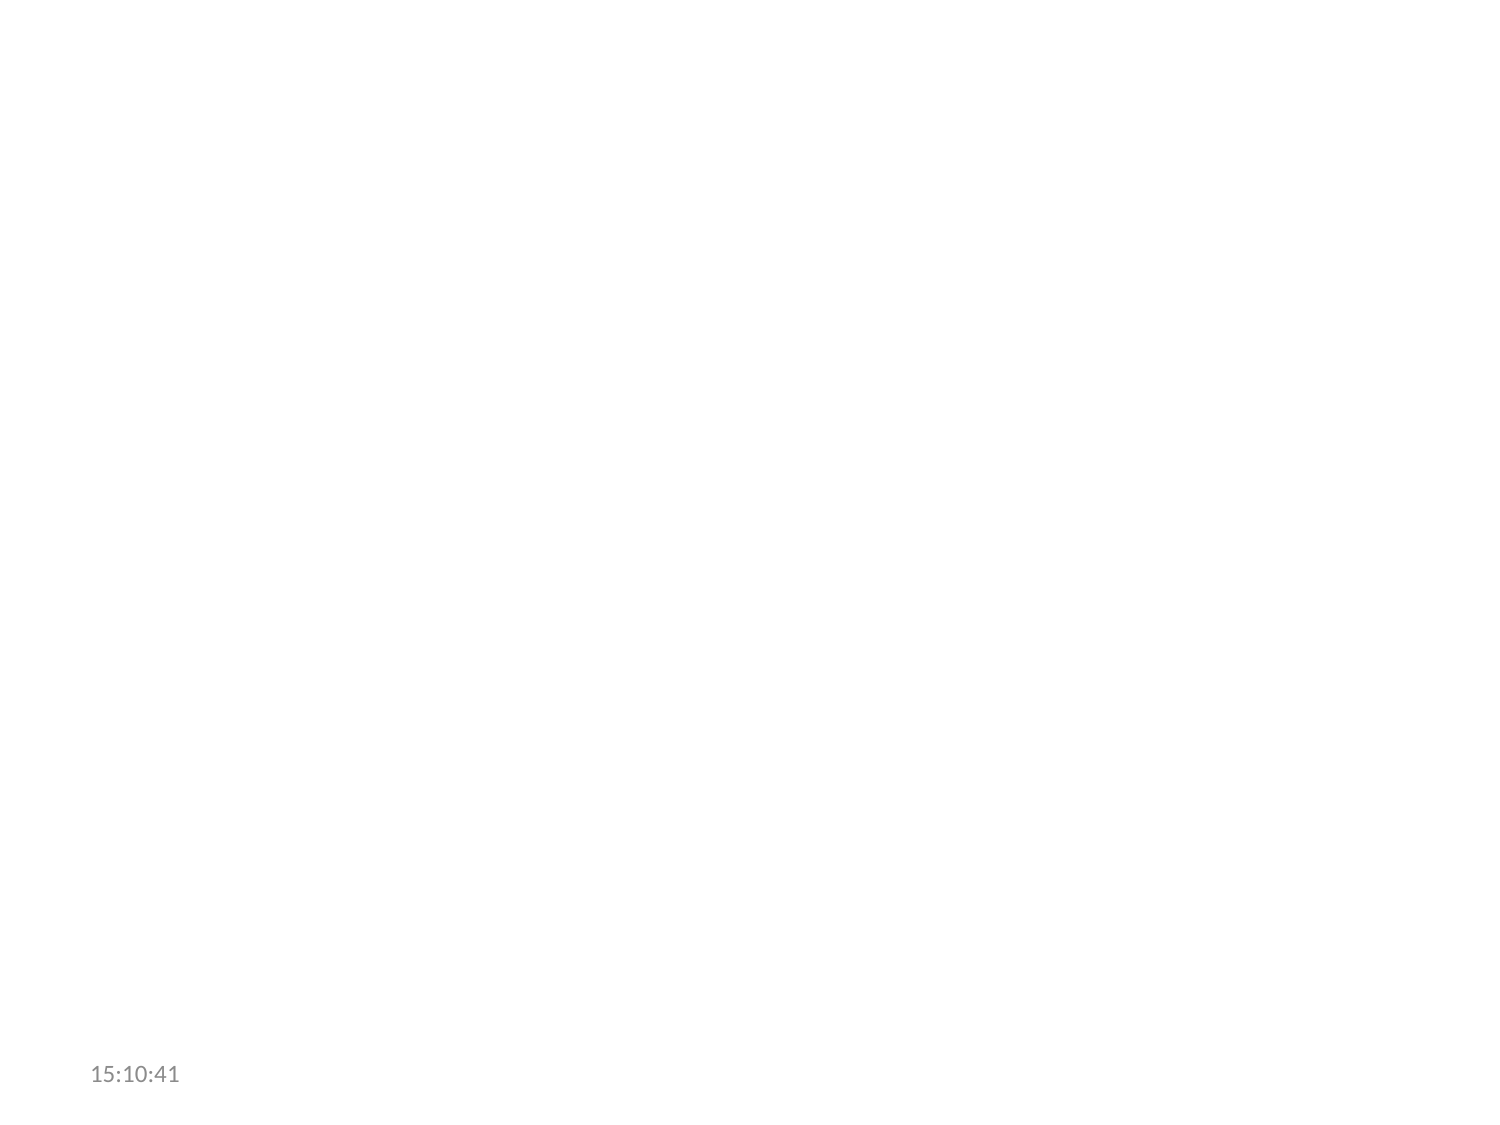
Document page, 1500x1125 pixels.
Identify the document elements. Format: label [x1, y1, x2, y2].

slide_number [75, 1042, 425, 1103]
